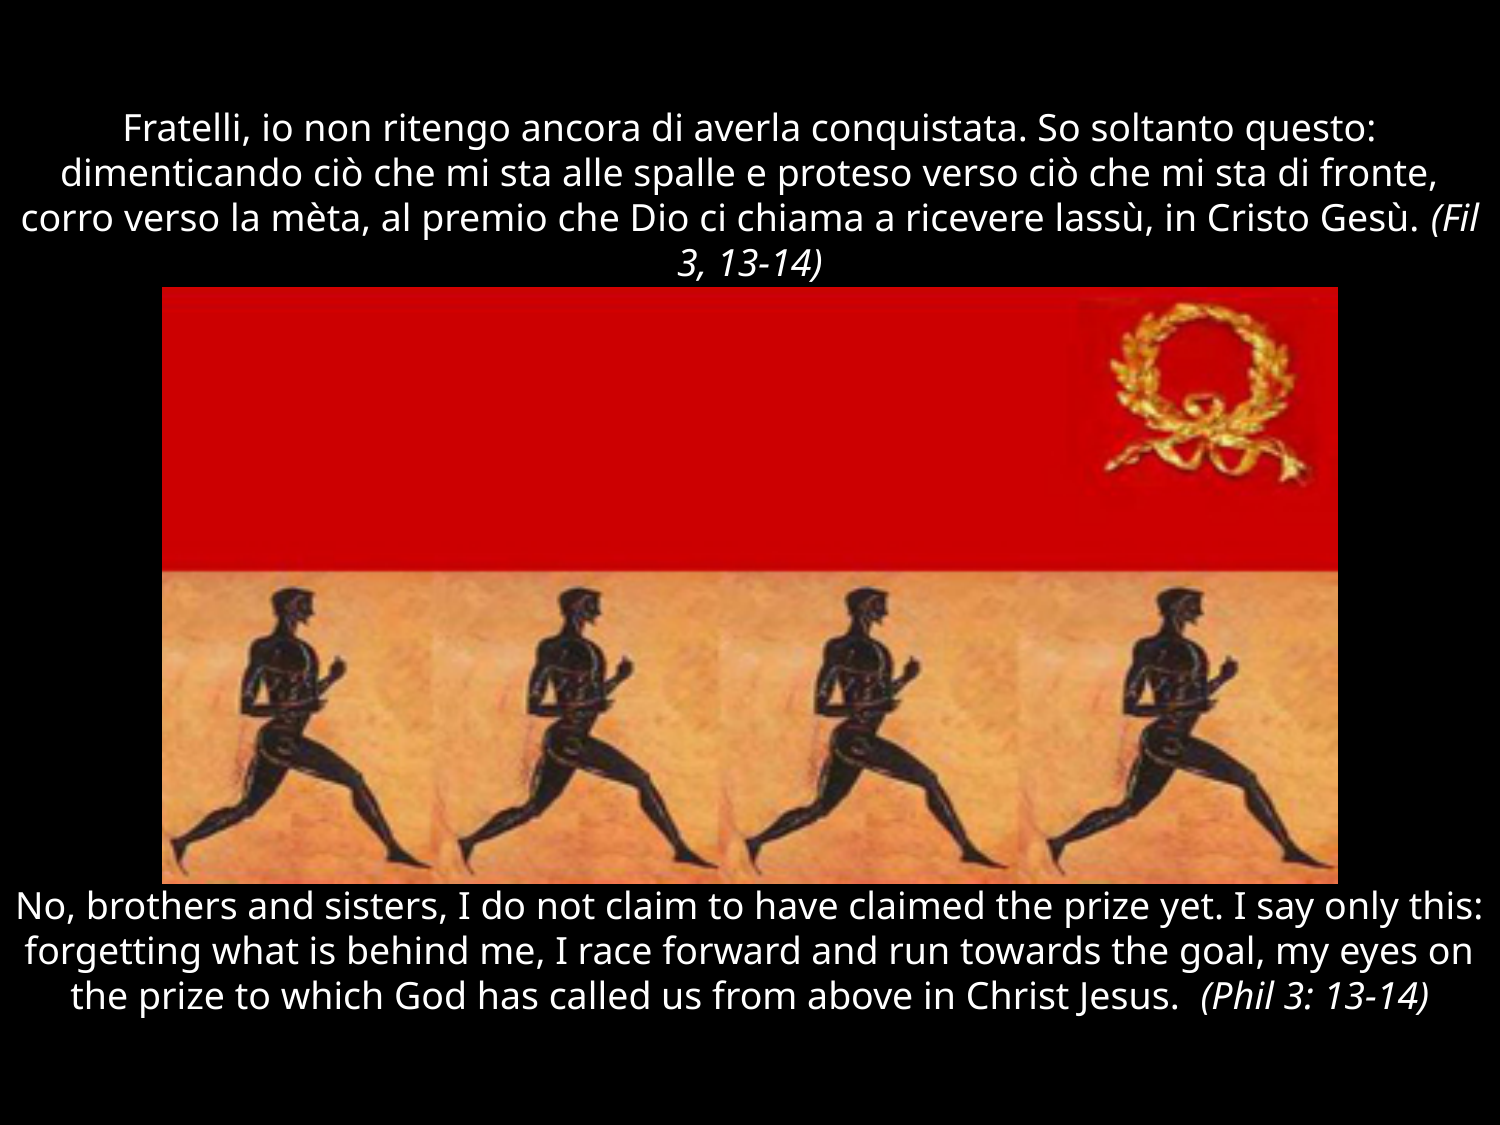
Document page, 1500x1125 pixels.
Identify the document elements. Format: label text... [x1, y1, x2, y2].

picture [162, 287, 1338, 884]
title Fratelli, io non ritengo ancora di averla conquistata. So soltanto questo: dimenticando ciò che mi sta alle spalle e proteso verso ciò che mi sta di fronte, corro verso la mèta, al premio che Dio ci chiama a ricevere lassù, in Cristo Gesù. (Fil 3, 13-14) [0, 99, 1500, 288]
text_box No, brothers and sisters, I do not claim to have claimed the prize yet. I say only this: forgetting what is behind me, I race forward and run towards the goal, my eyes on the prize to which God has called us from above in Christ Jesus. (Phil 3: 13-14) [0, 874, 1500, 1025]
